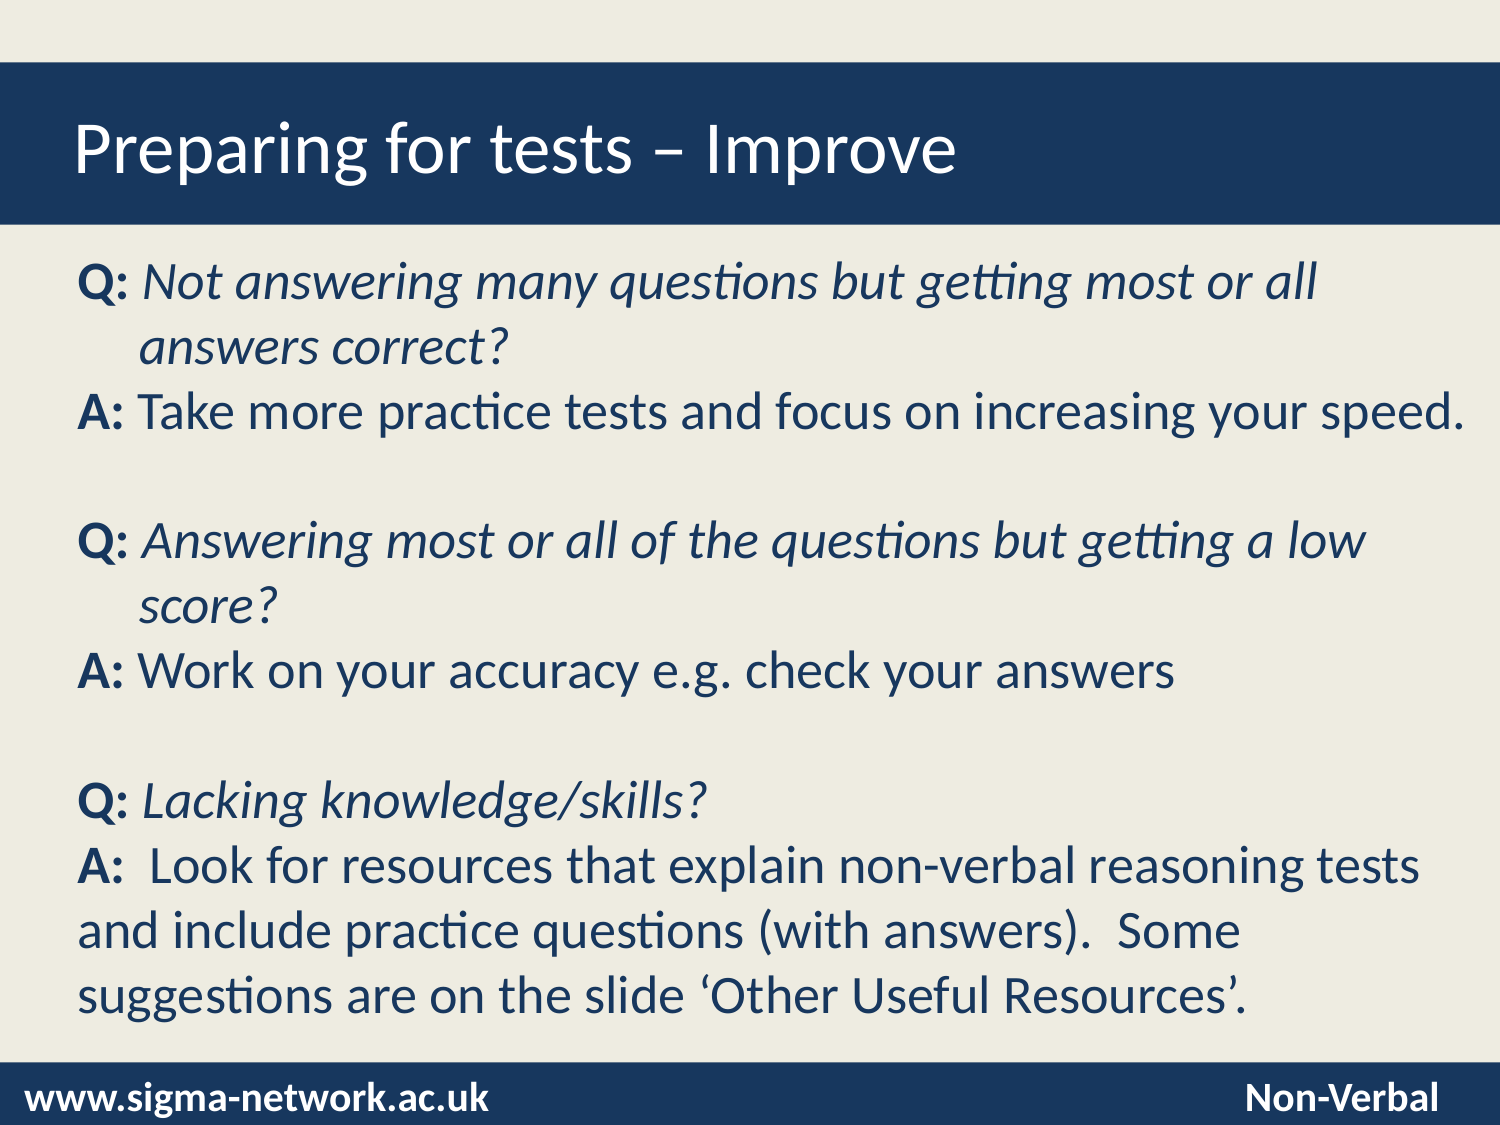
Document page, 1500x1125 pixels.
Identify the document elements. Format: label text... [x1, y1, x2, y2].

title Preparing for tests – Improve [0, 62, 1500, 225]
list Q: Not answering many questions but getting most or all answers correct? A: Take more practice tests and focus on increasing your speed. Q: Answering most or all of the questions but getting a low score? A: Work on your accuracy e.g. check your answers Q: Lacking knowledge/skills? A: Look for resources that explain non-verbal reasoning tests and include practice questions (with answers). Some suggestions are on the slide ‘Other Useful Resources’. [62, 237, 1488, 980]
